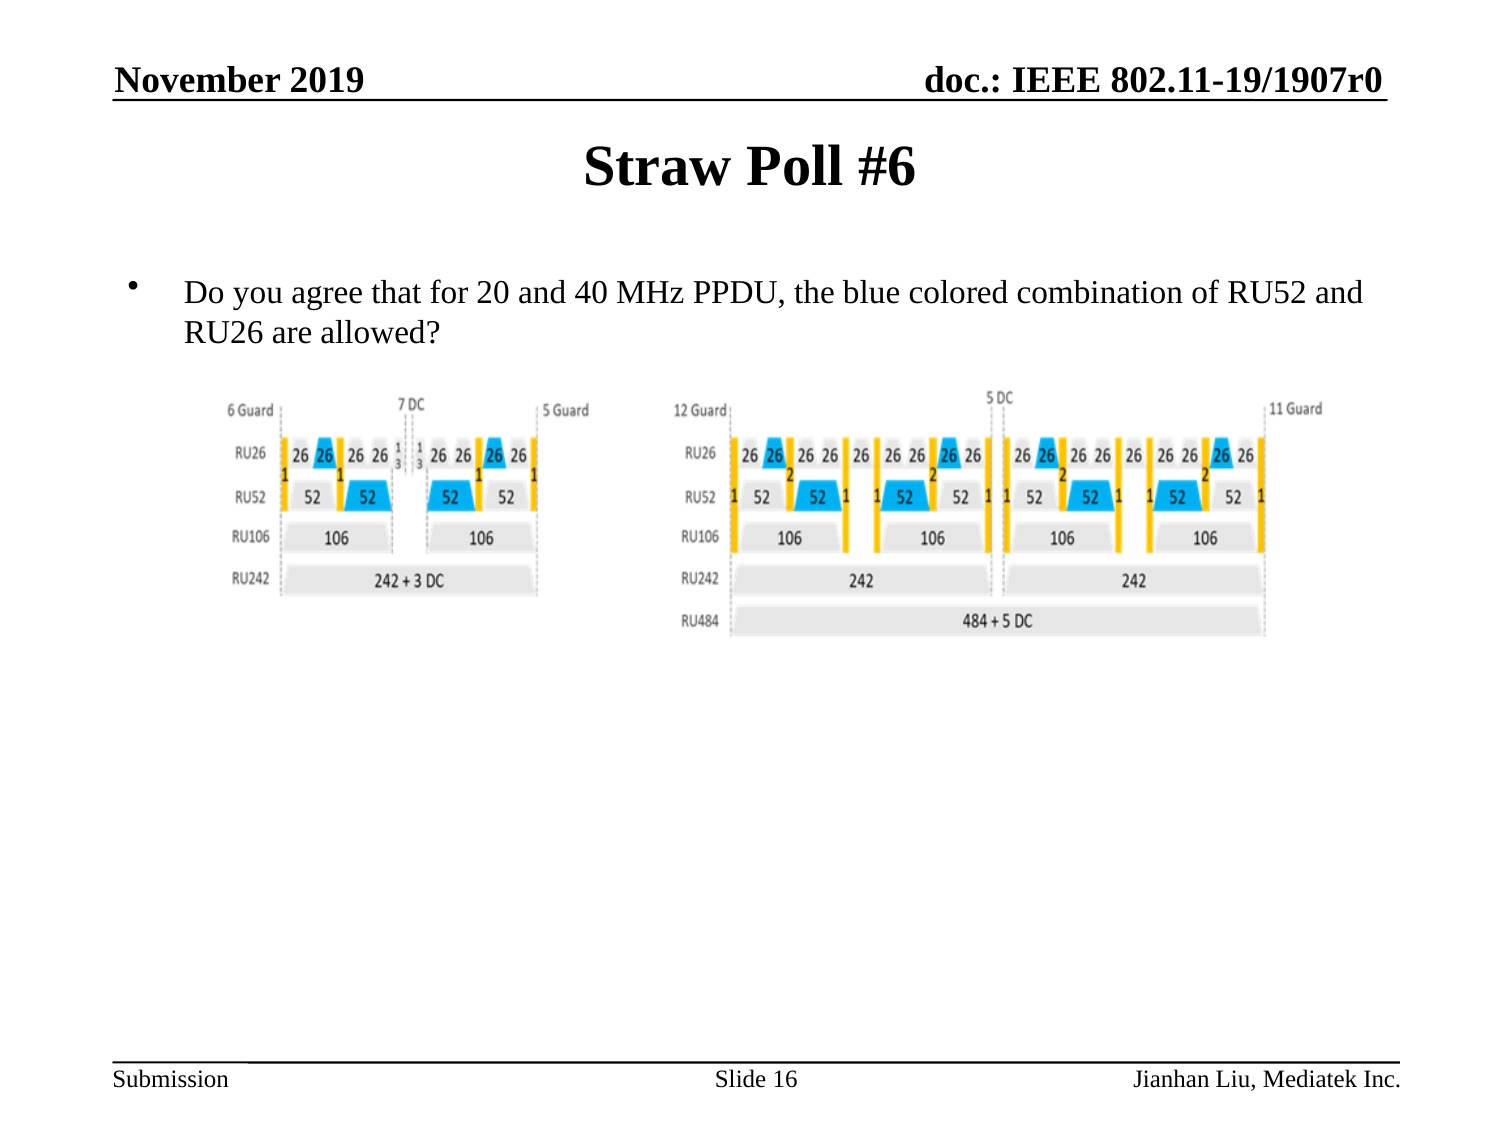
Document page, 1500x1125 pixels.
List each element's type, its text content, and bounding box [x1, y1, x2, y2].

title Straw Poll #6 [112, 112, 1388, 213]
picture [187, 387, 1343, 667]
list Do you agree that for 20 and 40 MHz PPDU, the blue colored combination of RU52 and RU26 are allowed? [112, 262, 1388, 1001]
slide_number Slide 16 [712, 1061, 800, 1093]
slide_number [114, 54, 368, 101]
footer Jianhan Liu, Mediatek Inc. [1129, 1061, 1402, 1093]
